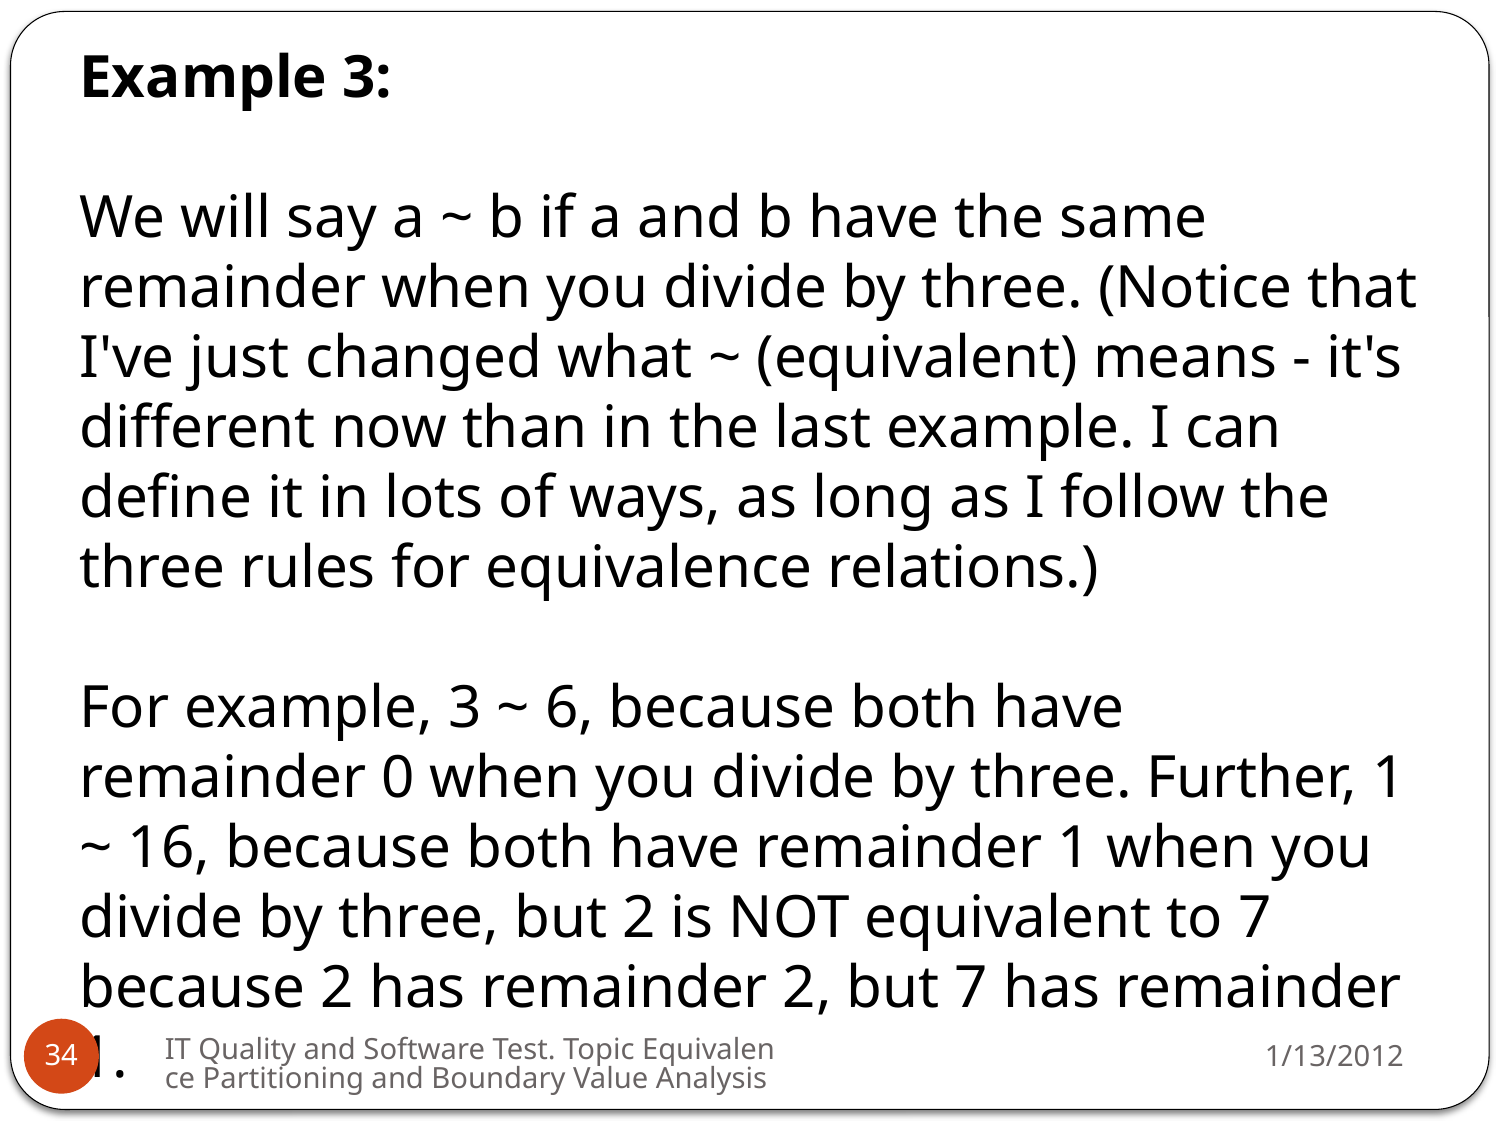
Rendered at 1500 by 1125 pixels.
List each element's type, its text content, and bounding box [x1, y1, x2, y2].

slide_number 34 [23, 1018, 99, 1094]
text_box Example 3: We will say a ~ b if a and b have the same remainder when you divide by three. (Notice that I've just changed what ~ (equivalent) means - it's different now than in the last example. I can define it in lots of ways, as long as I follow the three rules for equivalence relations.) For example, 3 ~ 6, because both have remainder 0 when you divide by three. Further, 1 ~ 16, because both have remainder 1 when you divide by three, but 2 is NOT equivalent to 7 because 2 has remainder 2, but 7 has remainder 1. [64, 31, 1436, 1089]
footer IT Quality and Software Test. Topic Equivalence Partitioning and Boundary Value Analysis [150, 1012, 800, 1088]
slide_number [1012, 1015, 1419, 1094]
